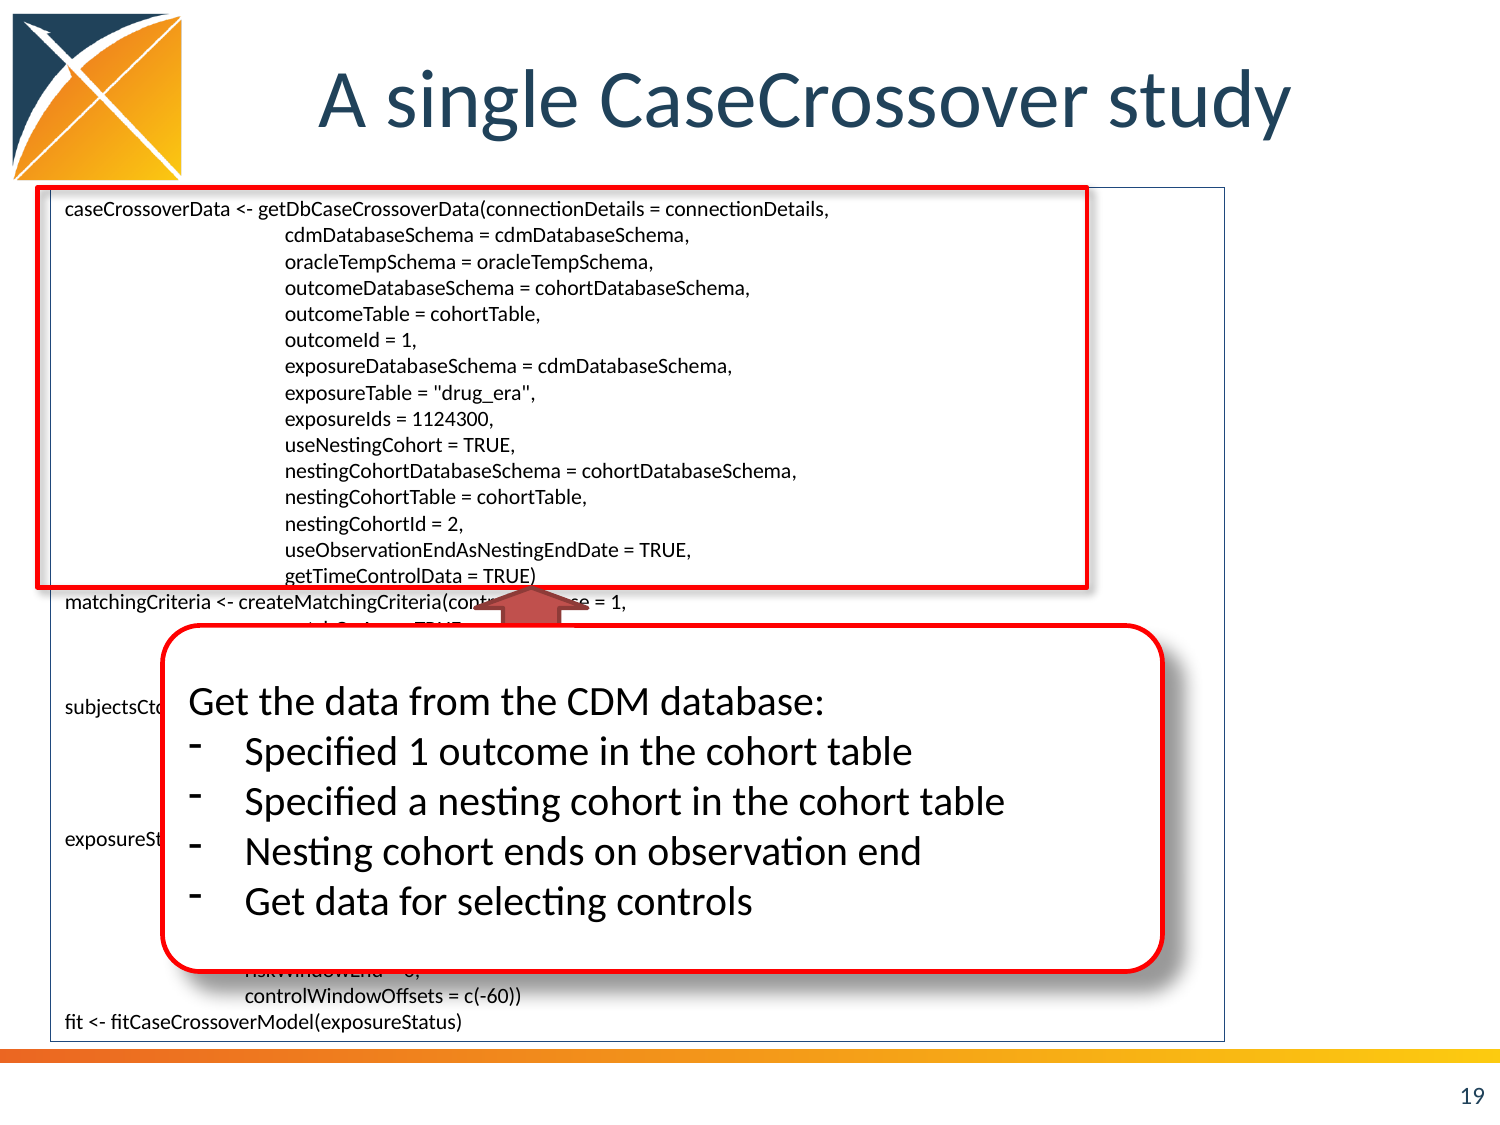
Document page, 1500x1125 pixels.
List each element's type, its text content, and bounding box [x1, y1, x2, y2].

text_box [35, 185, 1089, 590]
text_box caseCrossoverData <- getDbCaseCrossoverData(connectionDetails = connectionDetails, cdmDatabaseSchema = cdmDatabaseSchema, oracleTempSchema = oracleTempSchema, outcomeDatabaseSchema = cohortDatabaseSchema, outcomeTable = cohortTable, outcomeId = 1, exposureDatabaseSchema = cdmDatabaseSchema, exposureTable = "drug_era", exposureIds = 1124300, useNestingCohort = TRUE, nestingCohortDatabaseSchema = cohortDatabaseSchema, nestingCohortTable = cohortTable, nestingCohortId = 2, useObservationEndAsNestingEndDate = TRUE, getTimeControlData = TRUE) matchingCriteria <- createMatchingCriteria(controlsPerCase = 1, matchOnAge = TRUE, ageCaliper = 2, matchOnGender = TRUE) subjectsCtc <- selectSubjectsToInclude(caseCrossoverData = caseCrossoverData, outcomeId = 1, firstOutcomeOnly = TRUE, washoutPeriod = 183, matchingCriteria = matchingCriteria) exposureStatus <- getExposureStatus(subjects = subjects, caseCrossoverData = caseCrossoverData, exposureId = 1124300, firstExposureOnly = FALSE, riskWindowStart = -30, riskWindowEnd = 0, controlWindowOffsets = c(-60)) fit <- fitCaseCrossoverModel(exposureStatus) [50, 187, 1225, 1042]
text_box Get the data from the CDM database: Specified 1 outcome in the cohort table Specified a nesting cohort in the cohort table Nesting cohort ends on observation end Get data for selecting controls [160, 623, 1165, 974]
picture [0, 0, 206, 200]
slide_number 19 [1149, 1065, 1500, 1125]
title A single CaseCrossover study [187, 24, 1425, 163]
text_box [472, 585, 590, 623]
